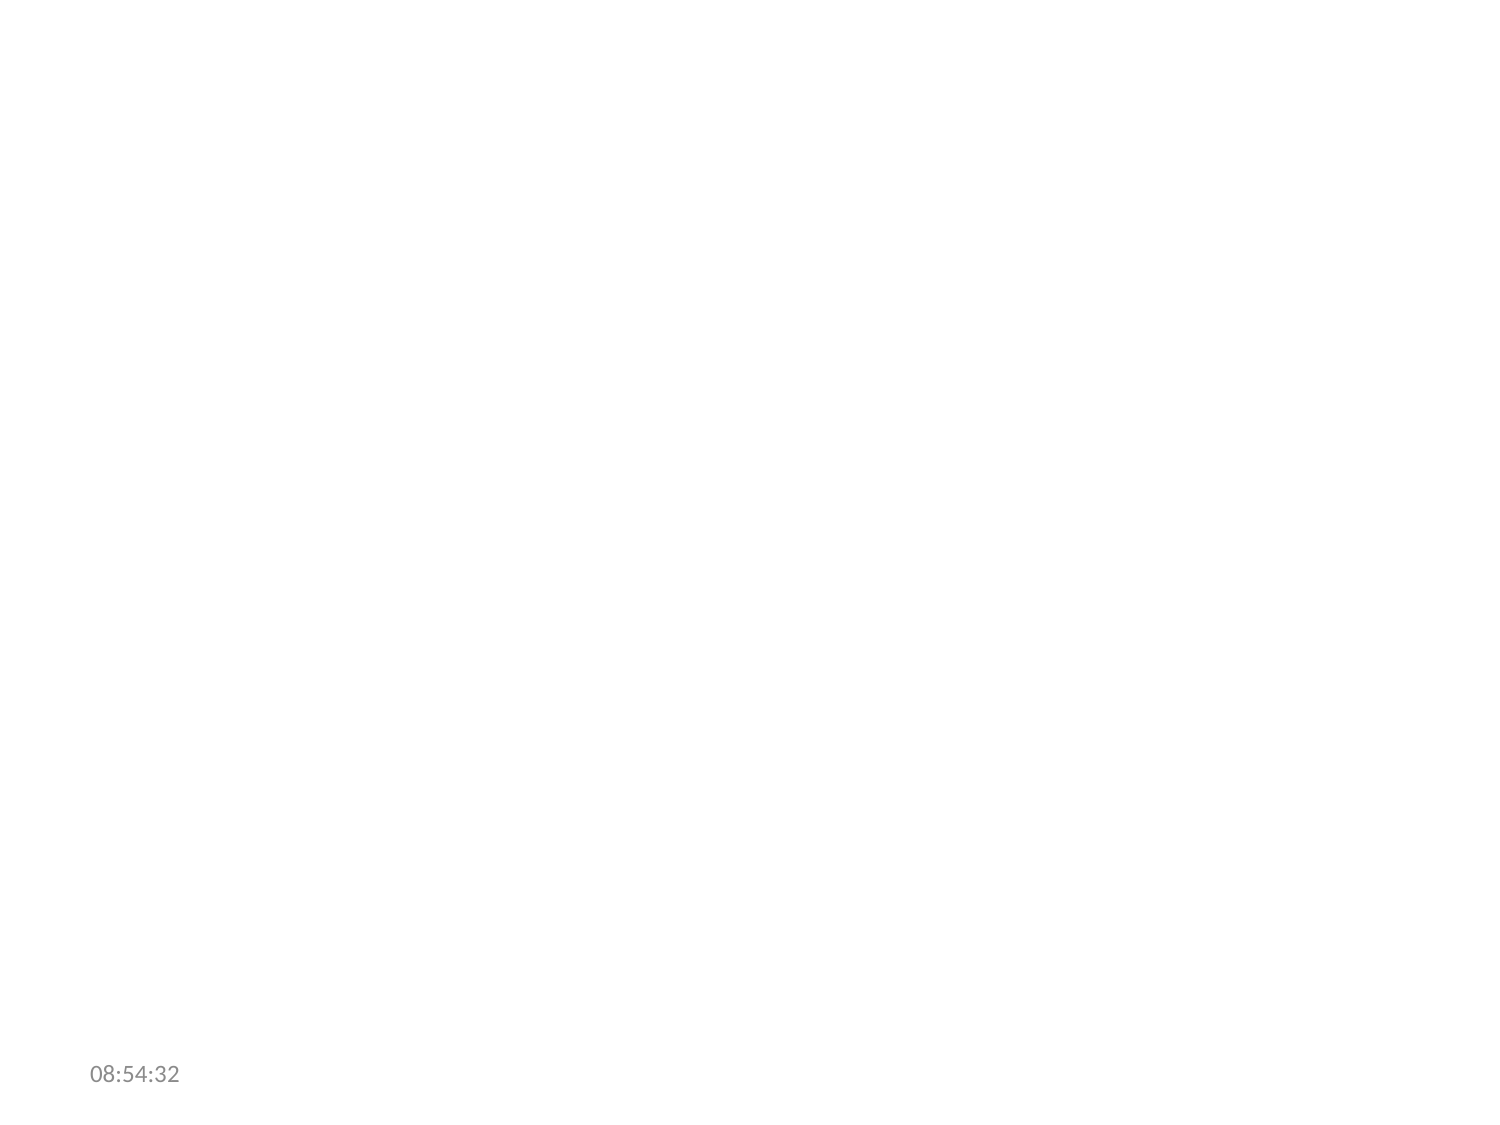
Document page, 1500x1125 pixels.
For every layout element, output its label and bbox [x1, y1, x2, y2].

slide_number [75, 1042, 425, 1103]
